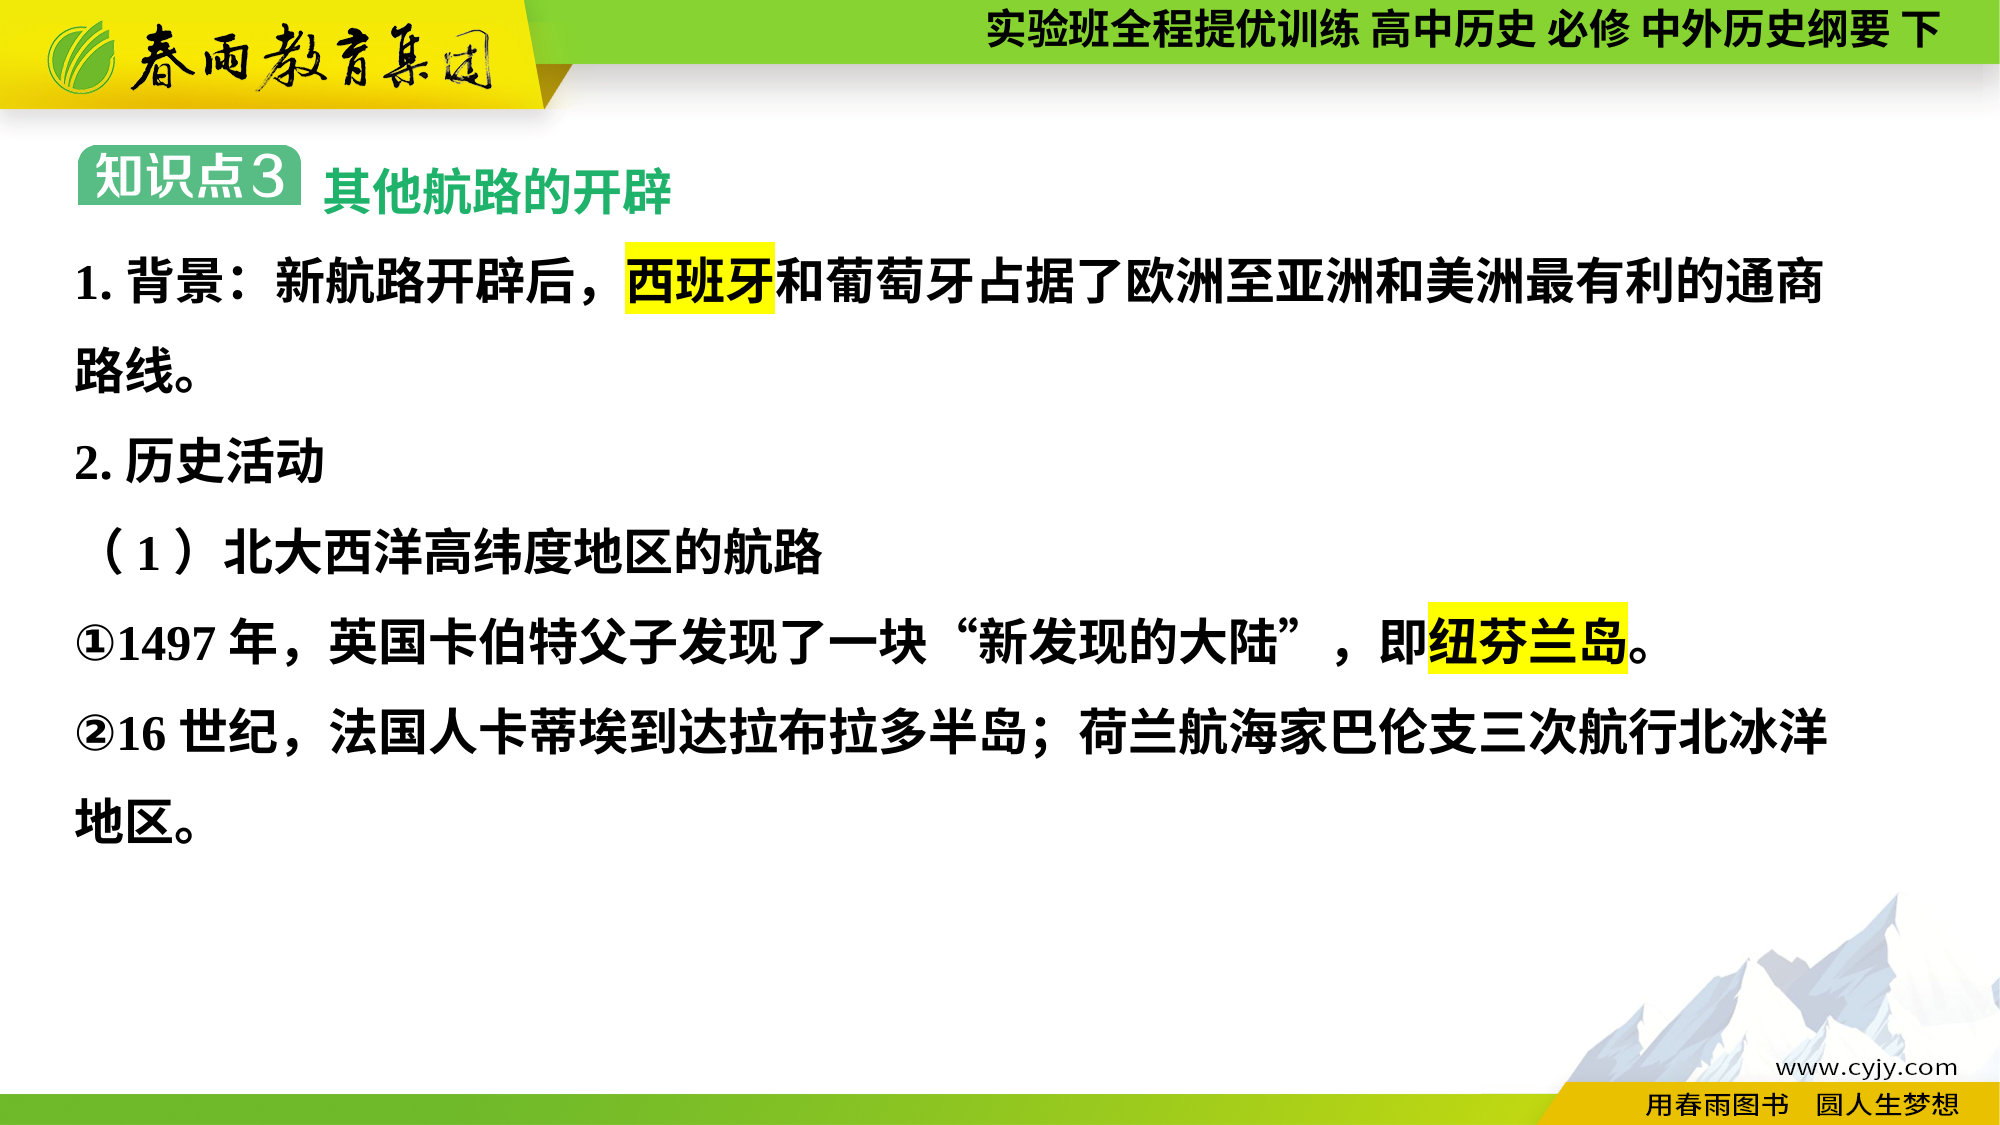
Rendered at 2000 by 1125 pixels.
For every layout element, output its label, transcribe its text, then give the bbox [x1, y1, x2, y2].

list 其他航路的开辟 1.背景：新航路开辟后，西班牙和葡萄牙占据了欧洲至亚洲和美洲最有利的通商 路线。 2.历史活动 （1）北大西洋高纬度地区的航路 ①1497年，英国卡伯特父子发现了一块“新发现的大陆”，即纽芬兰岛。 ②16世纪，法国人卡蒂埃到达拉布拉多半岛；荷兰航海家巴伦支三次航行北冰洋 地区。 [59, 122, 1944, 865]
picture [0, 0, 2000, 1125]
